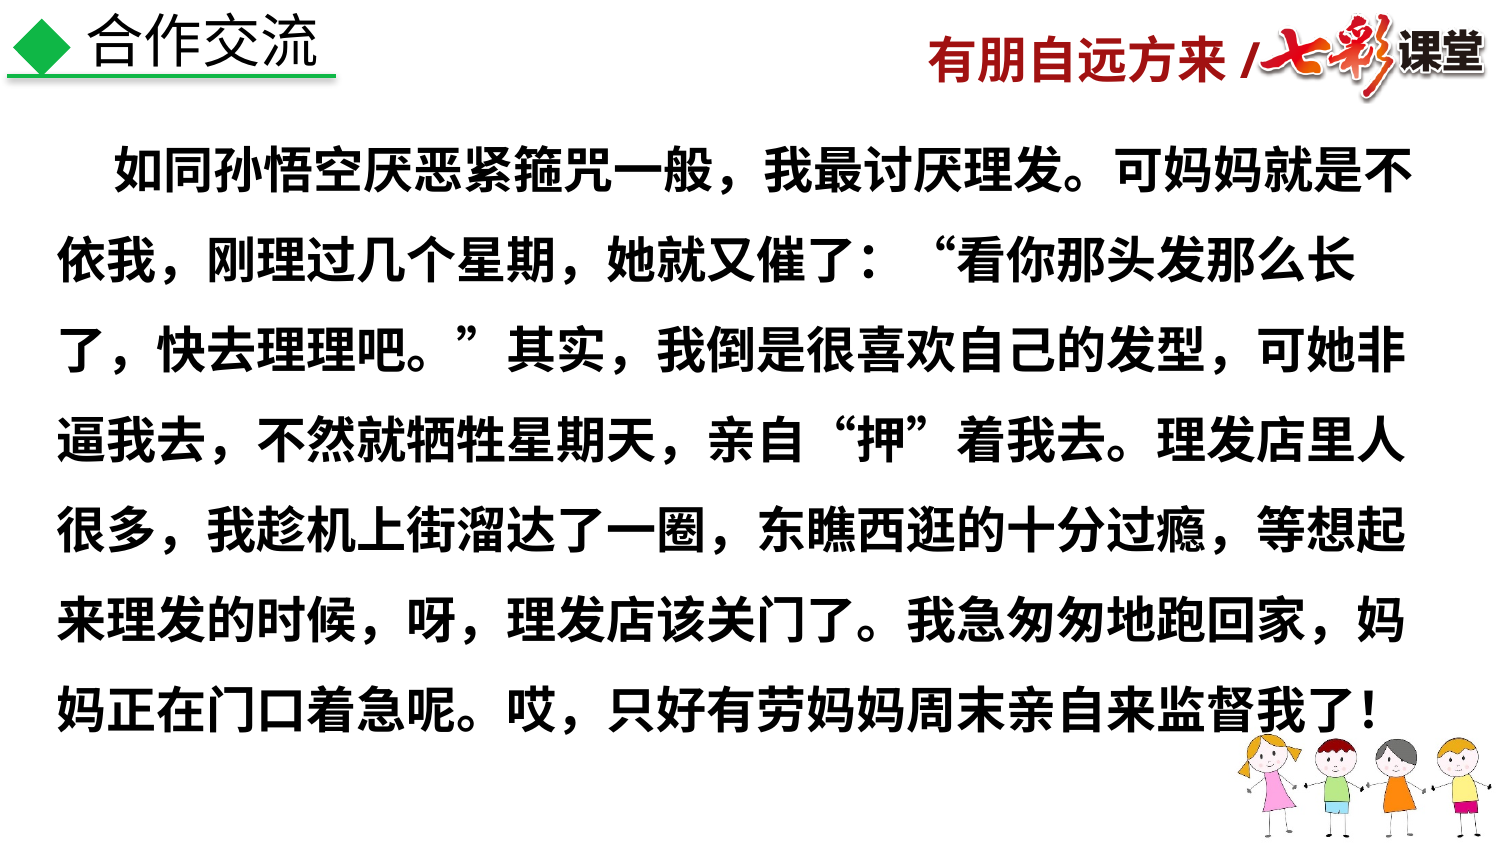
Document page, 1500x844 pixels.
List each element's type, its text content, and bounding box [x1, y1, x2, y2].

picture [1254, 8, 1491, 104]
text_box 如同孙悟空厌恶紧箍咒一般，我最讨厌理发。可妈妈就是不依我，刚理过几个星期，她就又催了：“看你那头发那么长了，快去理理吧。”其实，我倒是很喜欢自己的发型，可她非逼我去，不然就牺牲星期天，亲自“押”着我去。理发店里人很多，我趁机上街溜达了一圈，东瞧西逛的十分过瘾，等想起来理发的时候，呀，理发店该关门了。我急匆匆地跑回家，妈妈正在门口着急呢。哎，只好有劳妈妈周末亲自来监督我了！ [41, 101, 1459, 746]
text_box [6, 0, 337, 83]
picture [1228, 683, 1500, 844]
